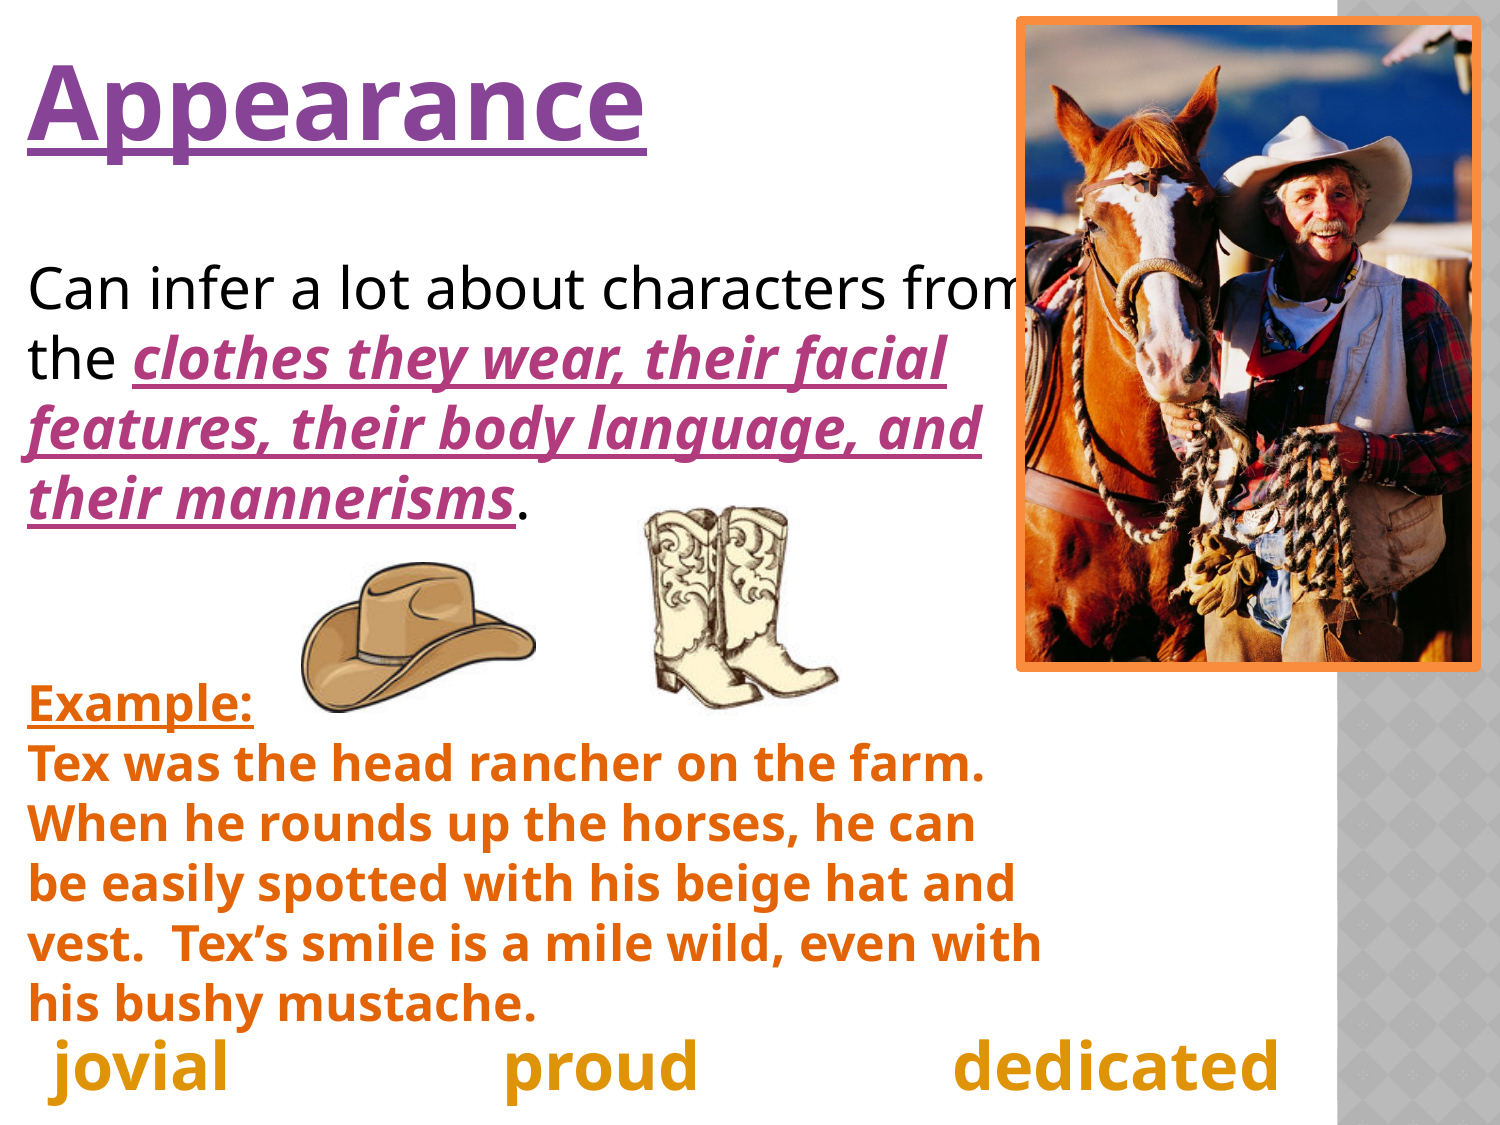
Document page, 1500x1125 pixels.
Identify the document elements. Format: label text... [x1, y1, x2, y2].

picture [300, 561, 537, 713]
picture [1024, 24, 1473, 663]
text_box jovial proud dedicated [37, 1016, 1351, 1112]
picture [636, 480, 843, 716]
text_box Appearance Can infer a lot about characters from the clothes they wear, their facial features, their body language, and their mannerisms. Example: Tex was the head rancher on the farm. When he rounds up the horses, he can be easily spotted with his beige hat and vest. Tex’s smile is a mile wild, even with his bushy mustache. [12, 29, 1063, 1125]
